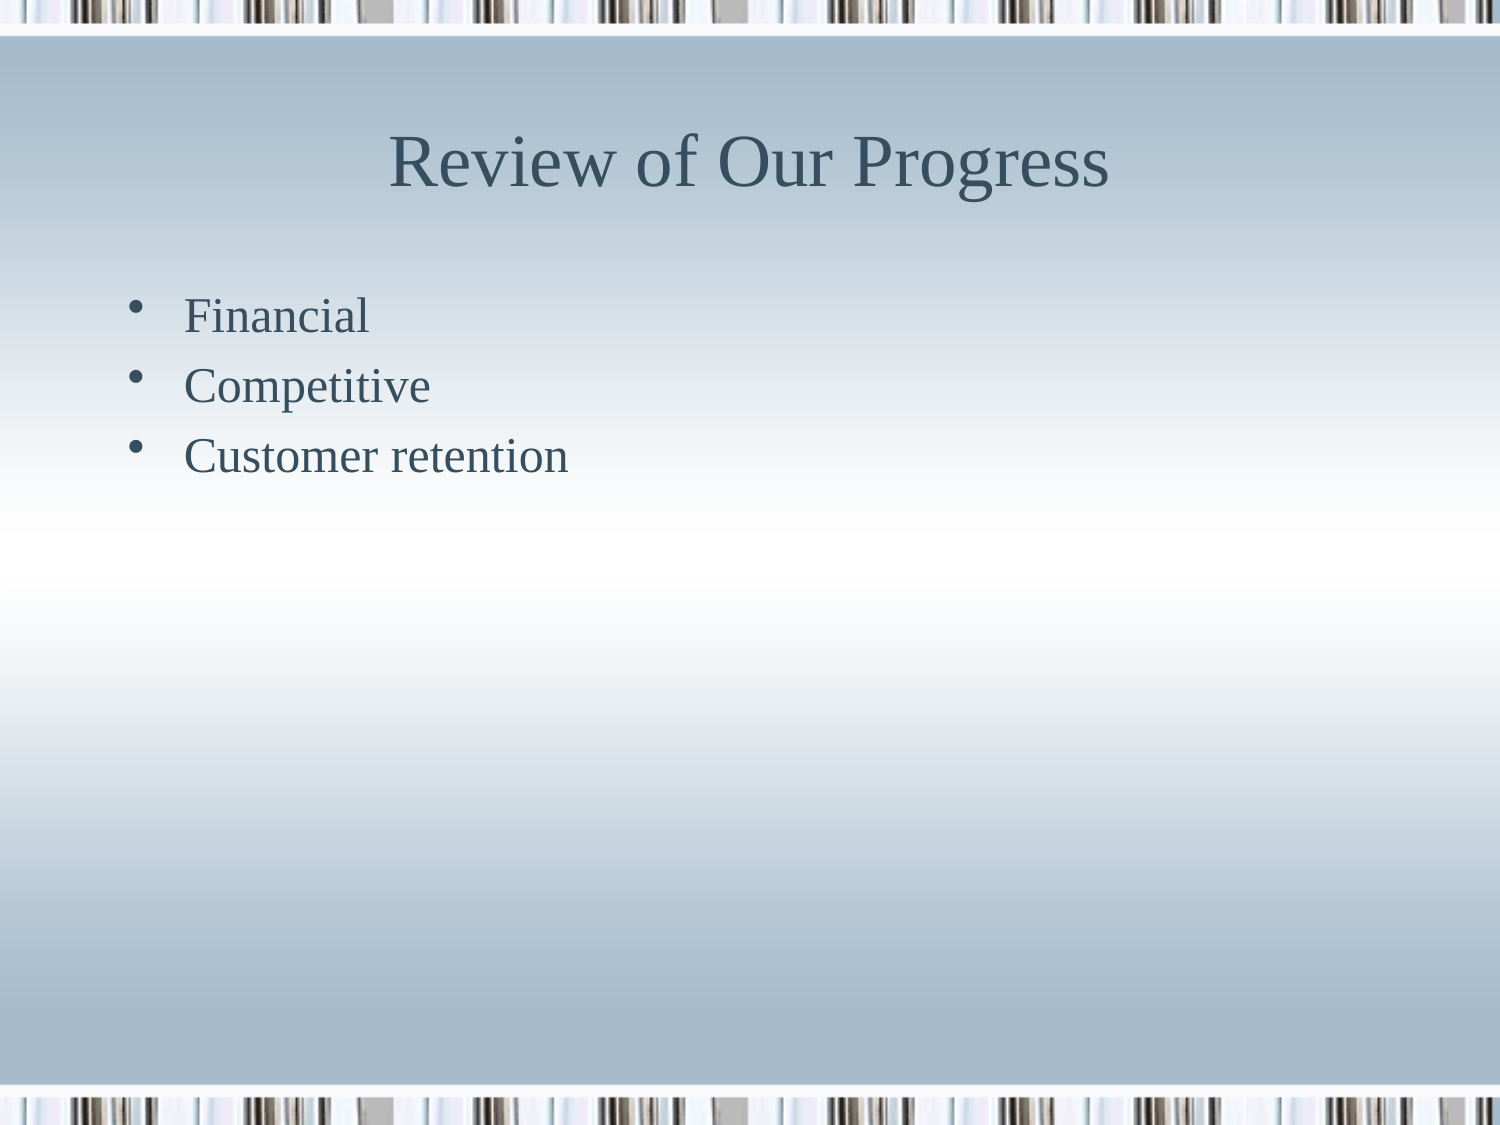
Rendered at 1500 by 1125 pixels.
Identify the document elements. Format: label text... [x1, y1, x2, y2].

picture [0, 0, 1500, 1125]
title Review of Our Progress [112, 74, 1388, 238]
list Financial Competitive Customer retention [112, 274, 1388, 988]
